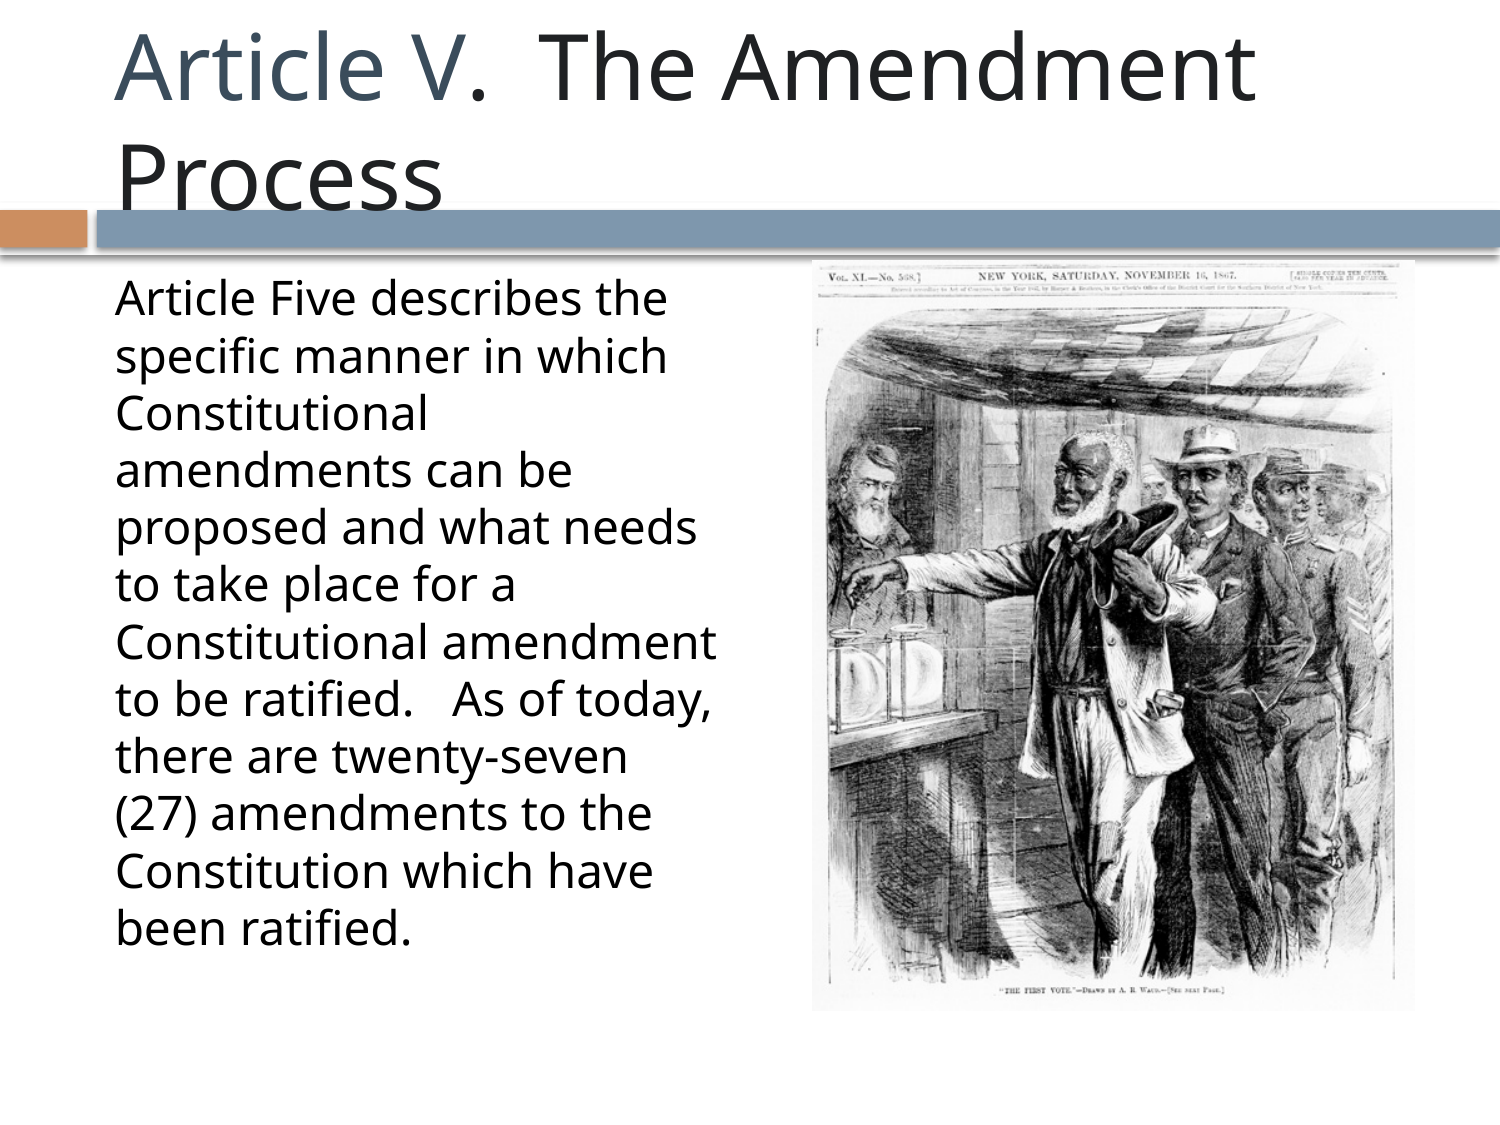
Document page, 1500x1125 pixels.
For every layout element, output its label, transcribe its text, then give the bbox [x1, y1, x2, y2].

list Article Five describes the specific manner in which Constitutional amendments can be proposed and what needs to take place for a Constitutional amendment to be ratified. As of today, there are twenty-seven (27) amendments to the Constitution which have been ratified. [99, 260, 738, 1011]
title Article V. The Amendment Process [99, 37, 1438, 200]
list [811, 260, 1415, 1011]
